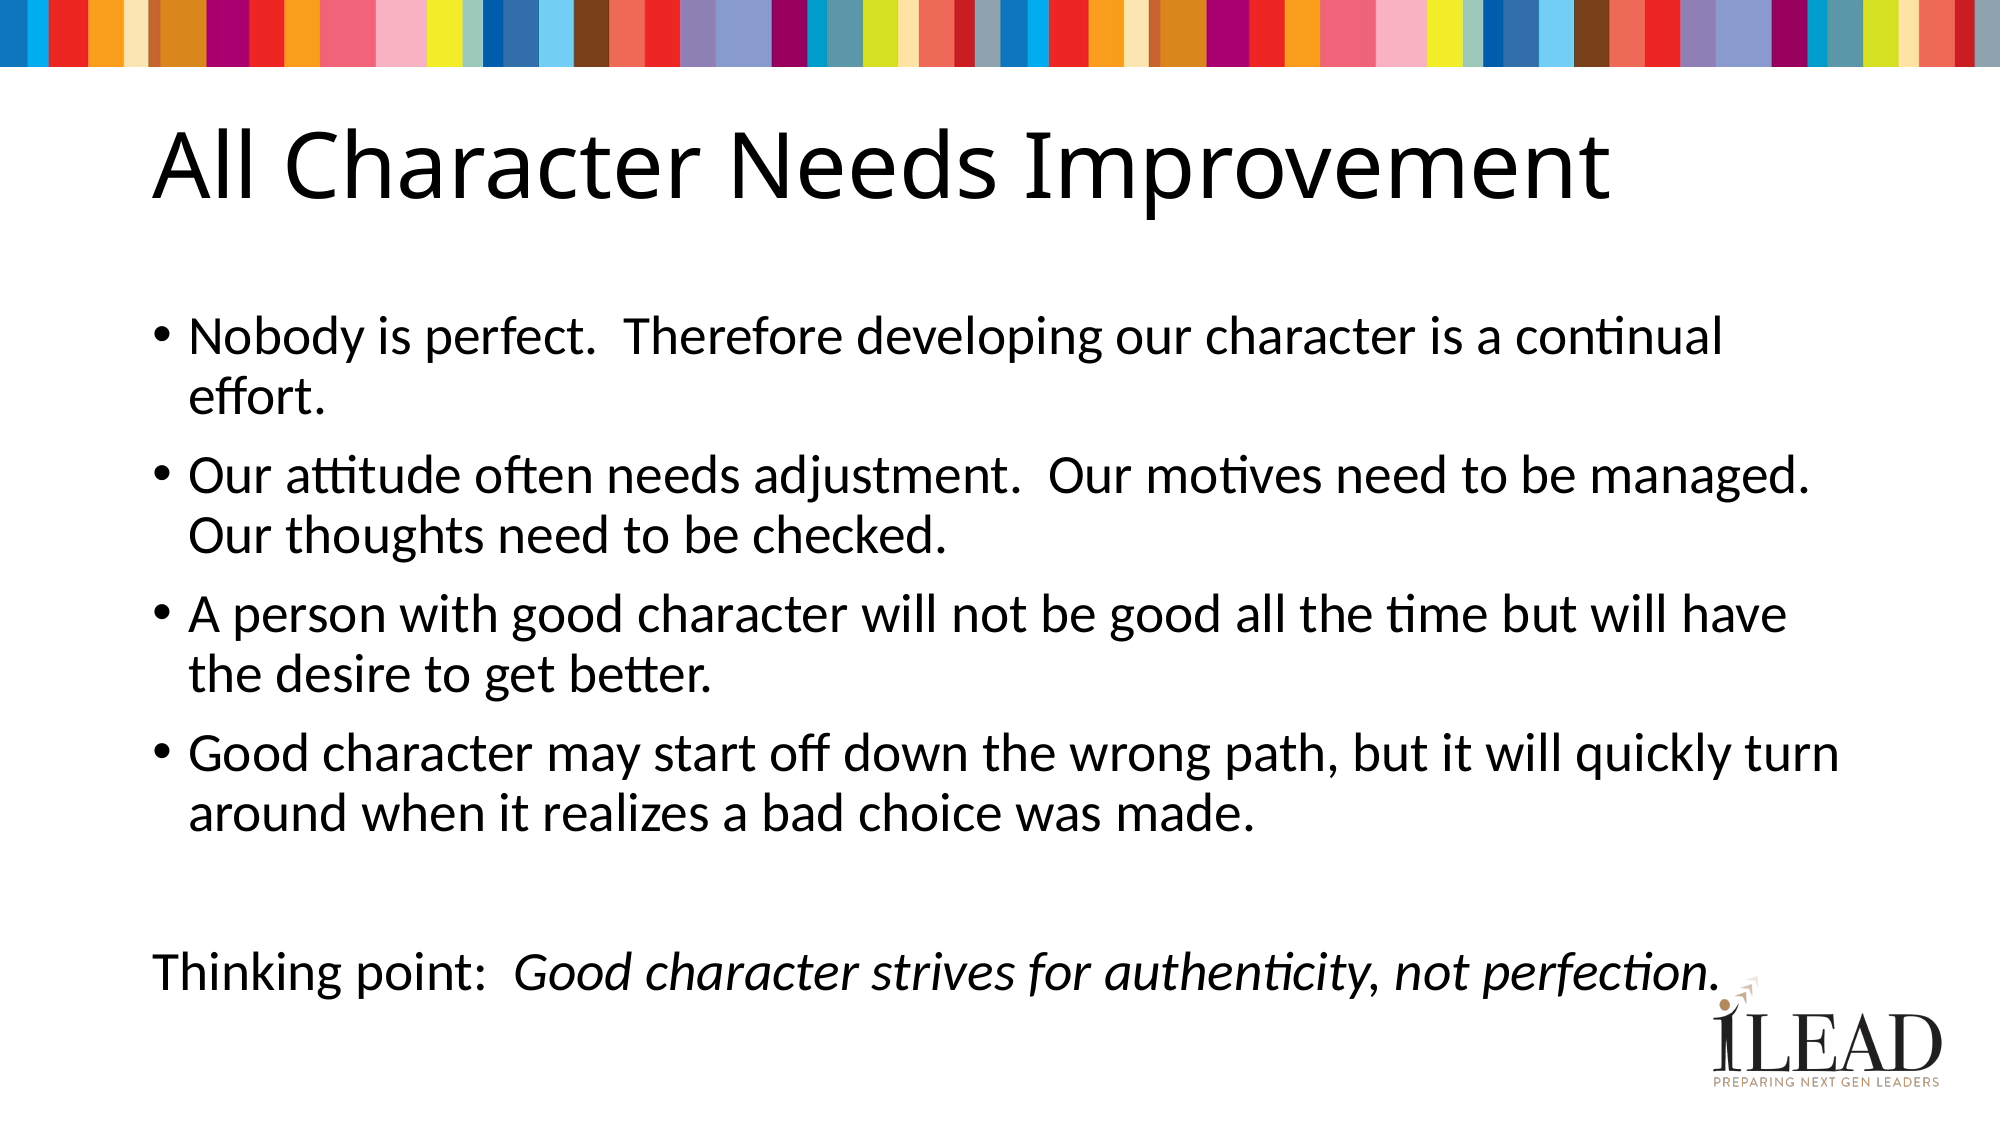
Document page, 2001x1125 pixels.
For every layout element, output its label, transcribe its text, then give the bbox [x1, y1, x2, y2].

title All Character Needs Improvement [137, 67, 1863, 278]
list Nobody is perfect. Therefore developing our character is a continual effort. Our attitude often needs adjustment. Our motives need to be managed. Our thoughts need to be checked. A person with good character will not be good all the time but will have the desire to get better. Good character may start off down the wrong path, but it will quickly turn around when it realizes a bad choice was made. Thinking point: Good character strives for authenticity, not perfection. [137, 299, 1863, 1014]
picture [828, 0, 1026, 67]
picture [48, 0, 808, 67]
picture [1048, 0, 1808, 67]
picture [1828, 0, 2000, 67]
picture [0, 0, 26, 67]
picture [1709, 972, 1945, 1091]
